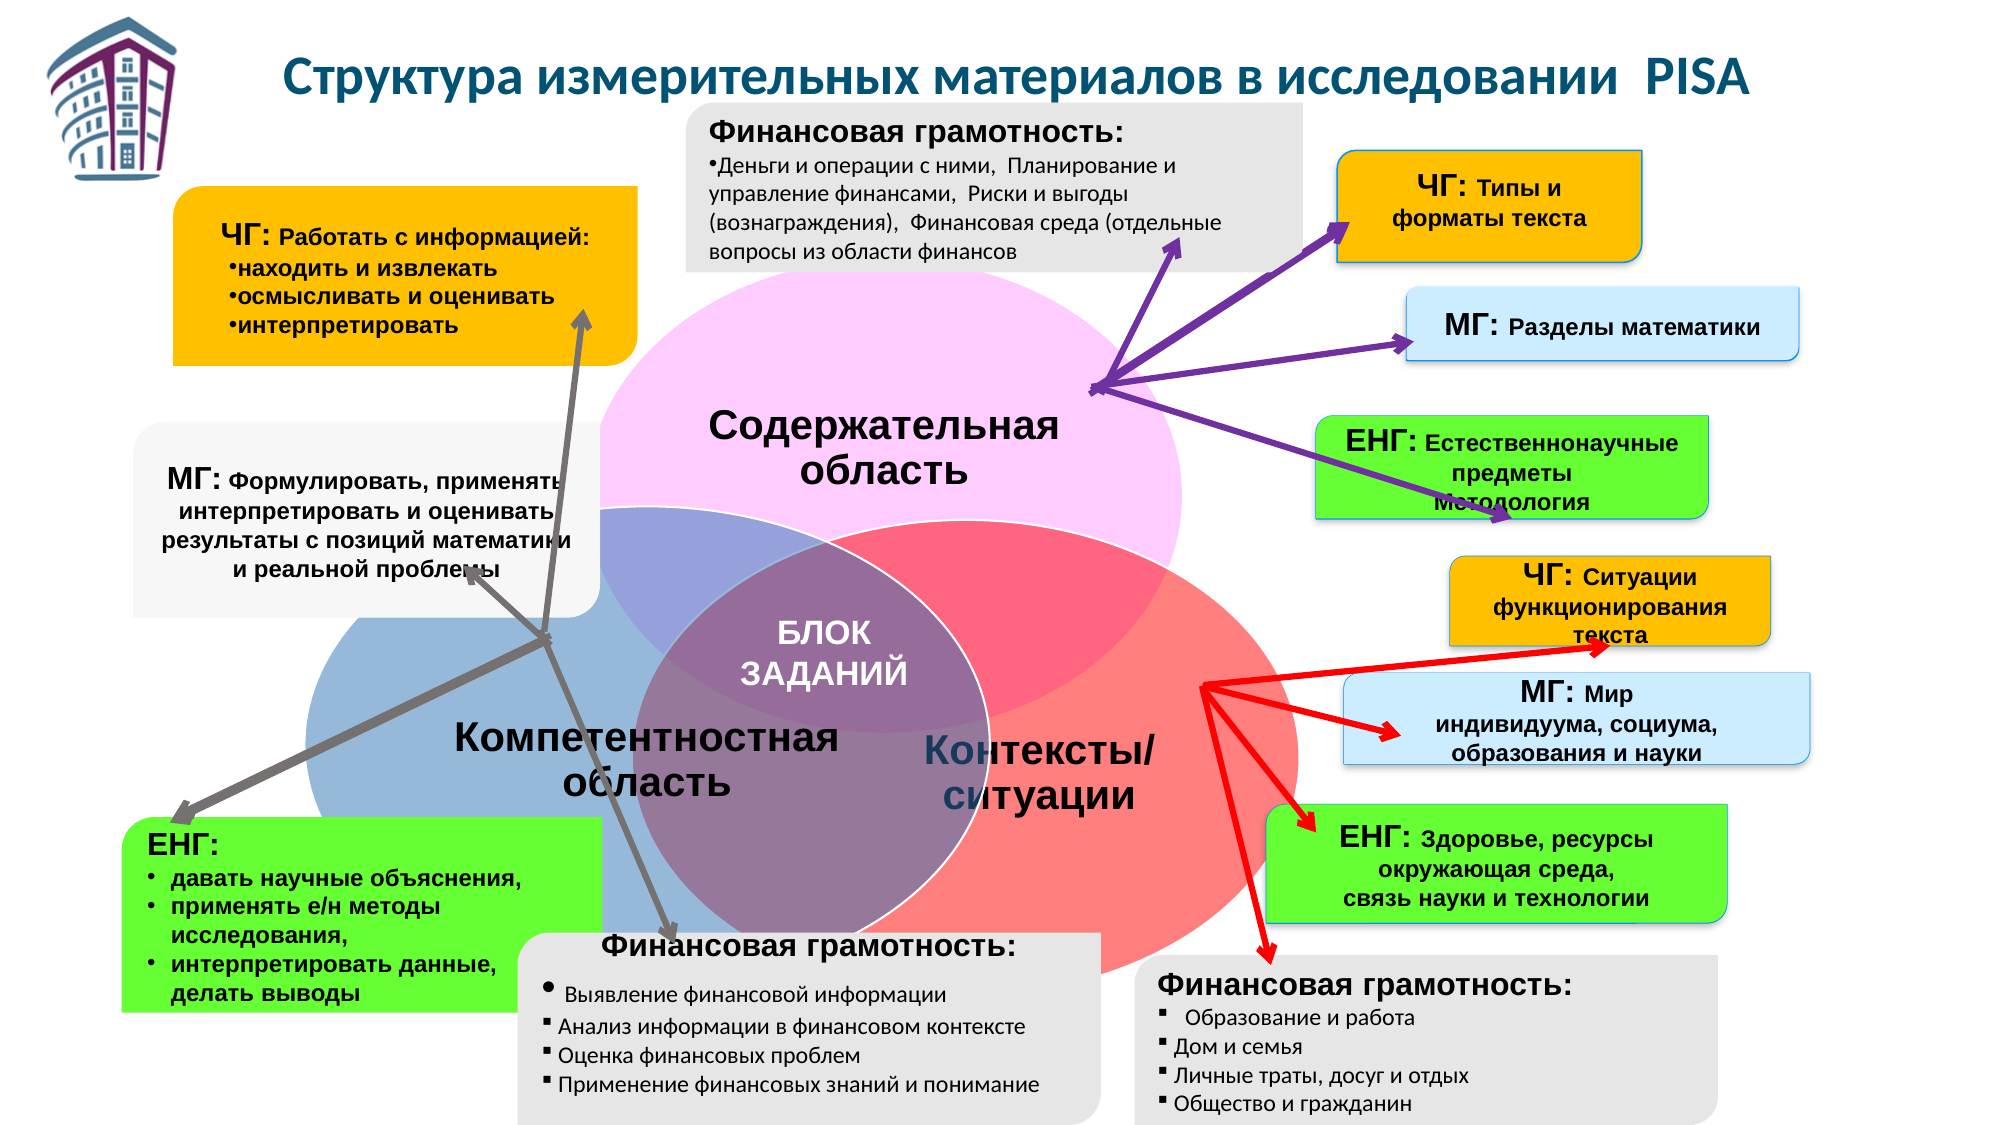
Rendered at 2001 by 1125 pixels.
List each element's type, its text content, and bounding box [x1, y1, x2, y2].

text_box ЧГ: Работать с информацией: находить и извлекать осмысливать и оценивать интерпретировать [173, 186, 638, 266]
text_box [1202, 687, 1317, 790]
picture [39, 10, 181, 185]
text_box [463, 565, 551, 635]
text_box Финансовая грамотность: Деньги и операции с ними, Планирование и управление финансами, Риски и выгоды (вознаграждения), Финансовая среда (отдельные вопросы из области финансов [685, 102, 1303, 266]
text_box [124, 266, 1477, 988]
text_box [1202, 686, 1402, 736]
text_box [1406, 286, 1799, 361]
text_box Финансовая грамотность: Образование и работа Дом и семья Личные траты, досуг и отдых Общество и гражданин [1134, 955, 1718, 1125]
text_box Финансовая грамотность: Выявление финансовой информации Анализ информации в финансовом контексте Оценка финансовых проблем Применение финансовых знаний и понимание [517, 988, 1101, 1125]
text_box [544, 308, 584, 632]
text_box ЕНГ: давать научные объяснения, применять е/н методы исследования, интерпретировать данные, делать выводы [121, 837, 517, 1013]
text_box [1266, 804, 1727, 923]
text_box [1095, 395, 1317, 468]
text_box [1096, 790, 1376, 860]
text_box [1337, 150, 1642, 263]
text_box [173, 635, 551, 719]
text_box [1091, 222, 1350, 341]
text_box Структура измерительных материалов в исследовании PISA [181, 30, 1864, 114]
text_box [1061, 276, 1219, 355]
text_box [169, 640, 548, 823]
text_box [1450, 556, 1771, 646]
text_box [1089, 225, 1349, 395]
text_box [450, 719, 765, 855]
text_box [1203, 601, 1451, 686]
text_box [1344, 673, 1810, 764]
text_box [1316, 415, 1709, 519]
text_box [1349, 341, 1414, 387]
